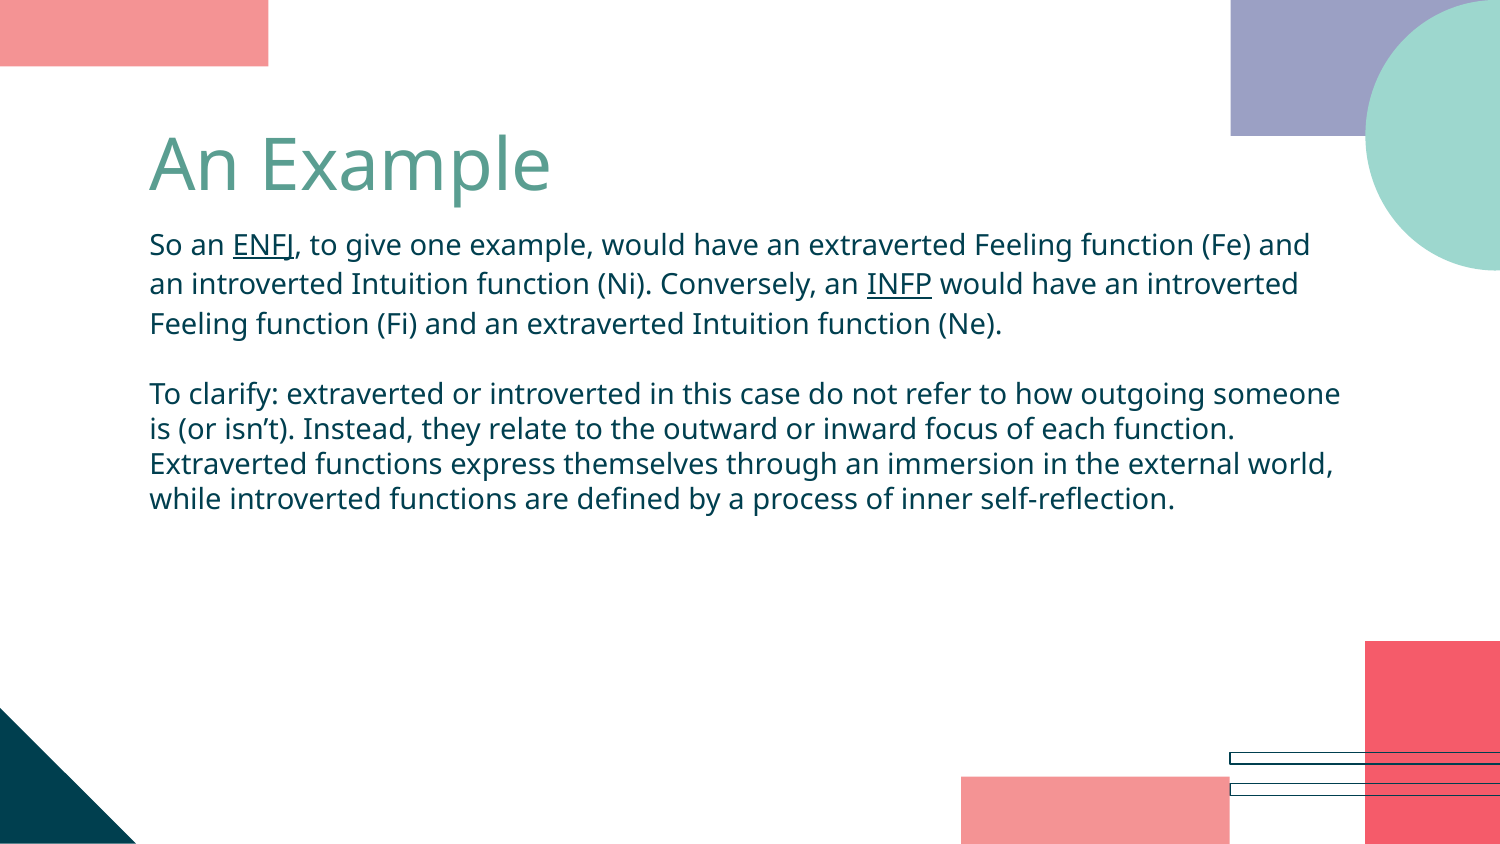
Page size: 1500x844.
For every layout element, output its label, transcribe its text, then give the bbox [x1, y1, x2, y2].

list So an ENFJ, to give one example, would have an extraverted Feeling function (Fe) and an introverted Intuition function (Ni). Conversely, an INFP would have an introverted Feeling function (Fi) and an extraverted Intuition function (Ne). To clarify: extraverted or introverted in this case do not refer to how outgoing someone is (or isn’t). Instead, they relate to the outward or inward focus of each function. Extraverted functions express themselves through an immersion in the external world, while introverted functions are defined by a process of inner self-reflection. [134, 210, 1366, 754]
title An Example [134, 114, 1366, 209]
